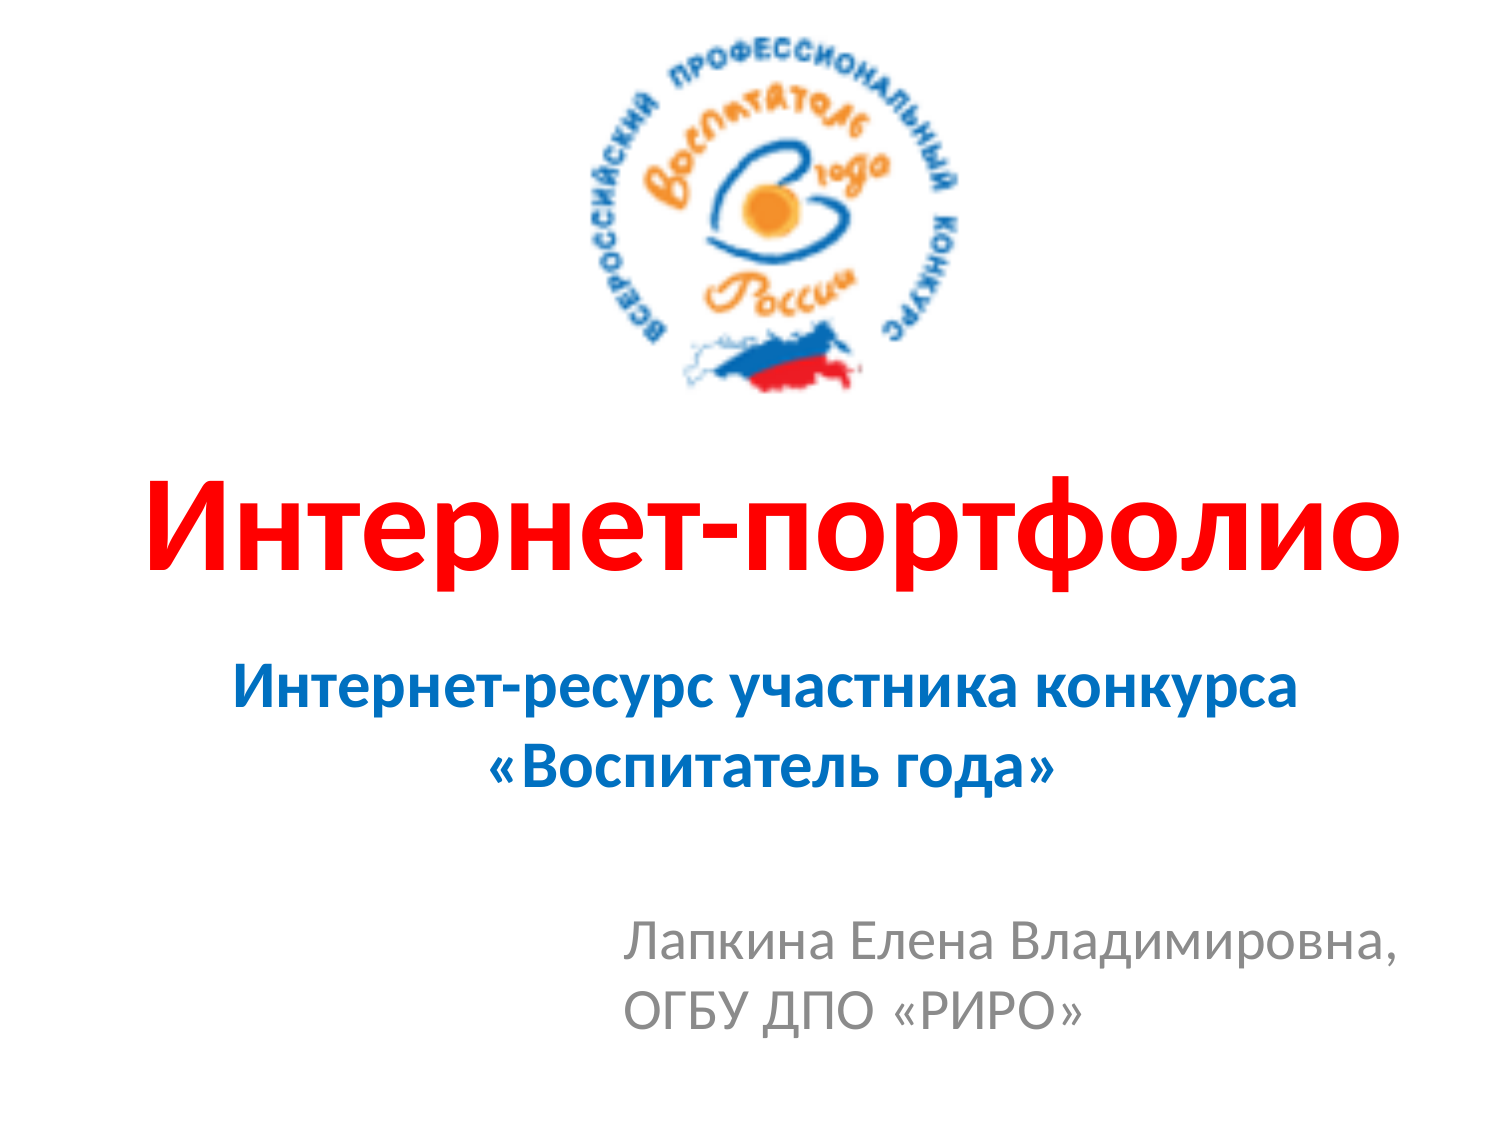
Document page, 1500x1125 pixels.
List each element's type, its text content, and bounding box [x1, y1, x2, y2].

subtitle Лапкина Елена Владимировна, ОГБУ ДПО «РИРО» [608, 893, 1471, 1097]
text_box Интернет-ресурс участника конкурса «Воспитатель года» [63, 633, 1484, 809]
text_box Интернет-портфолио [127, 425, 1420, 606]
picture [560, 6, 988, 426]
